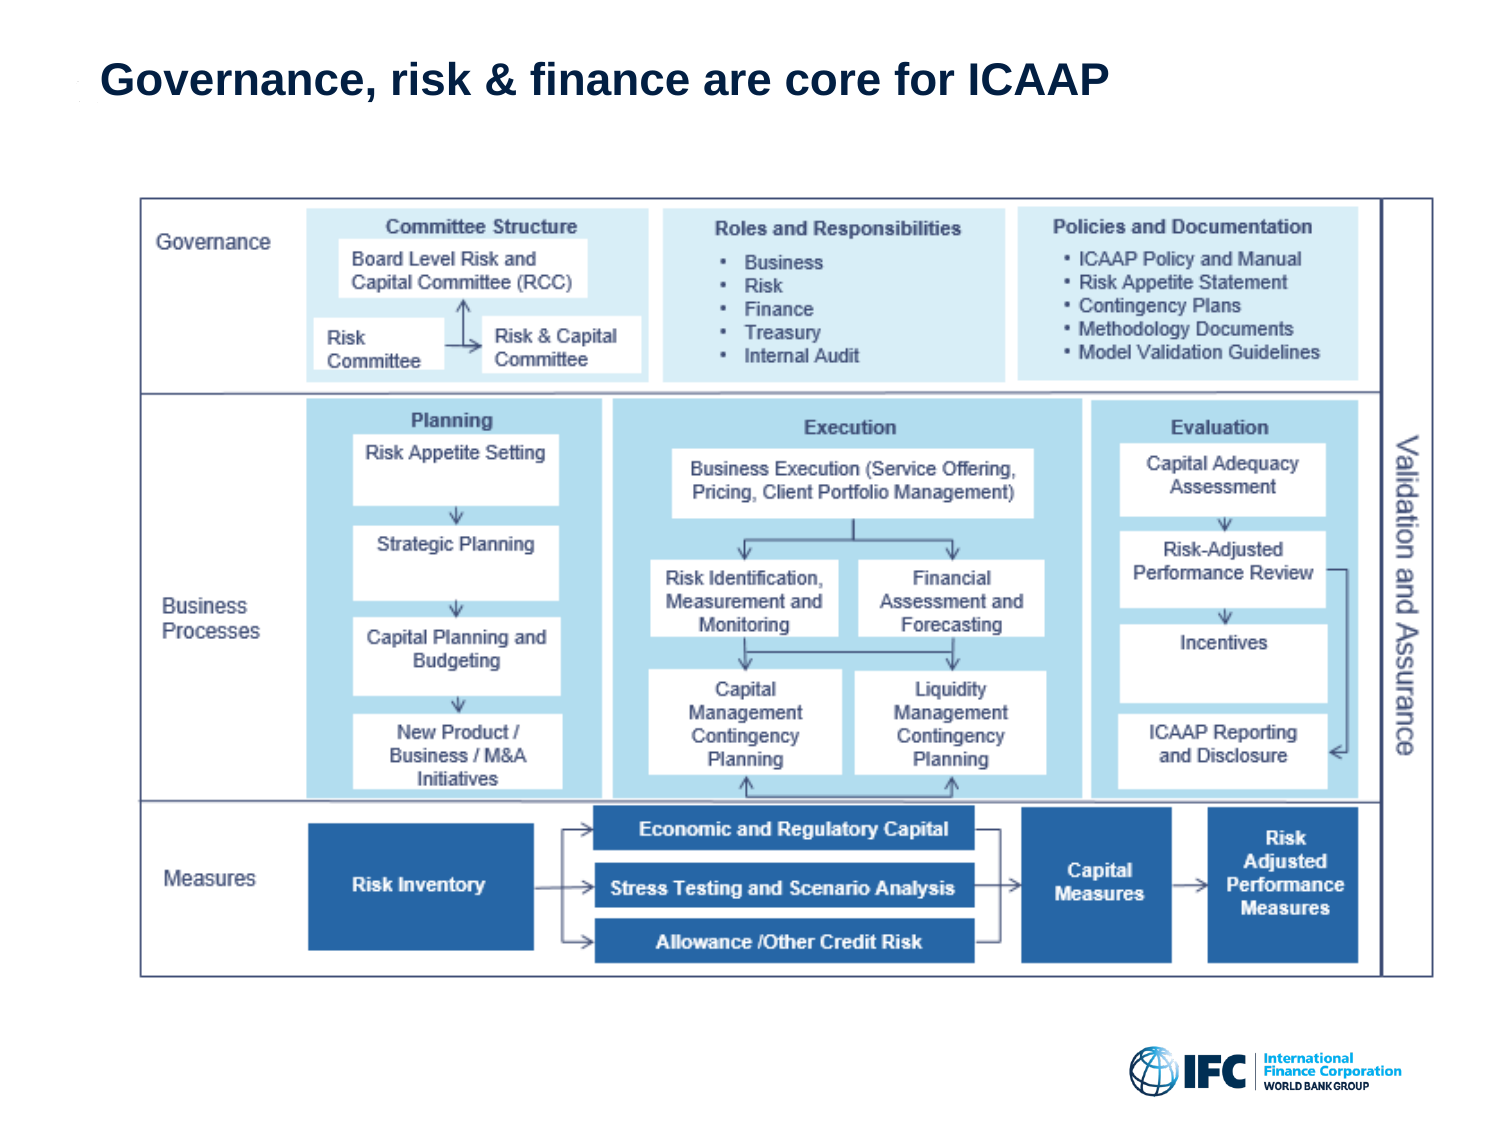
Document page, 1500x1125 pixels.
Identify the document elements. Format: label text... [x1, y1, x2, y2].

picture [1124, 1041, 1447, 1100]
title Governance, risk & finance are core for ICAAP [99, 49, 1406, 143]
picture [132, 189, 1442, 986]
